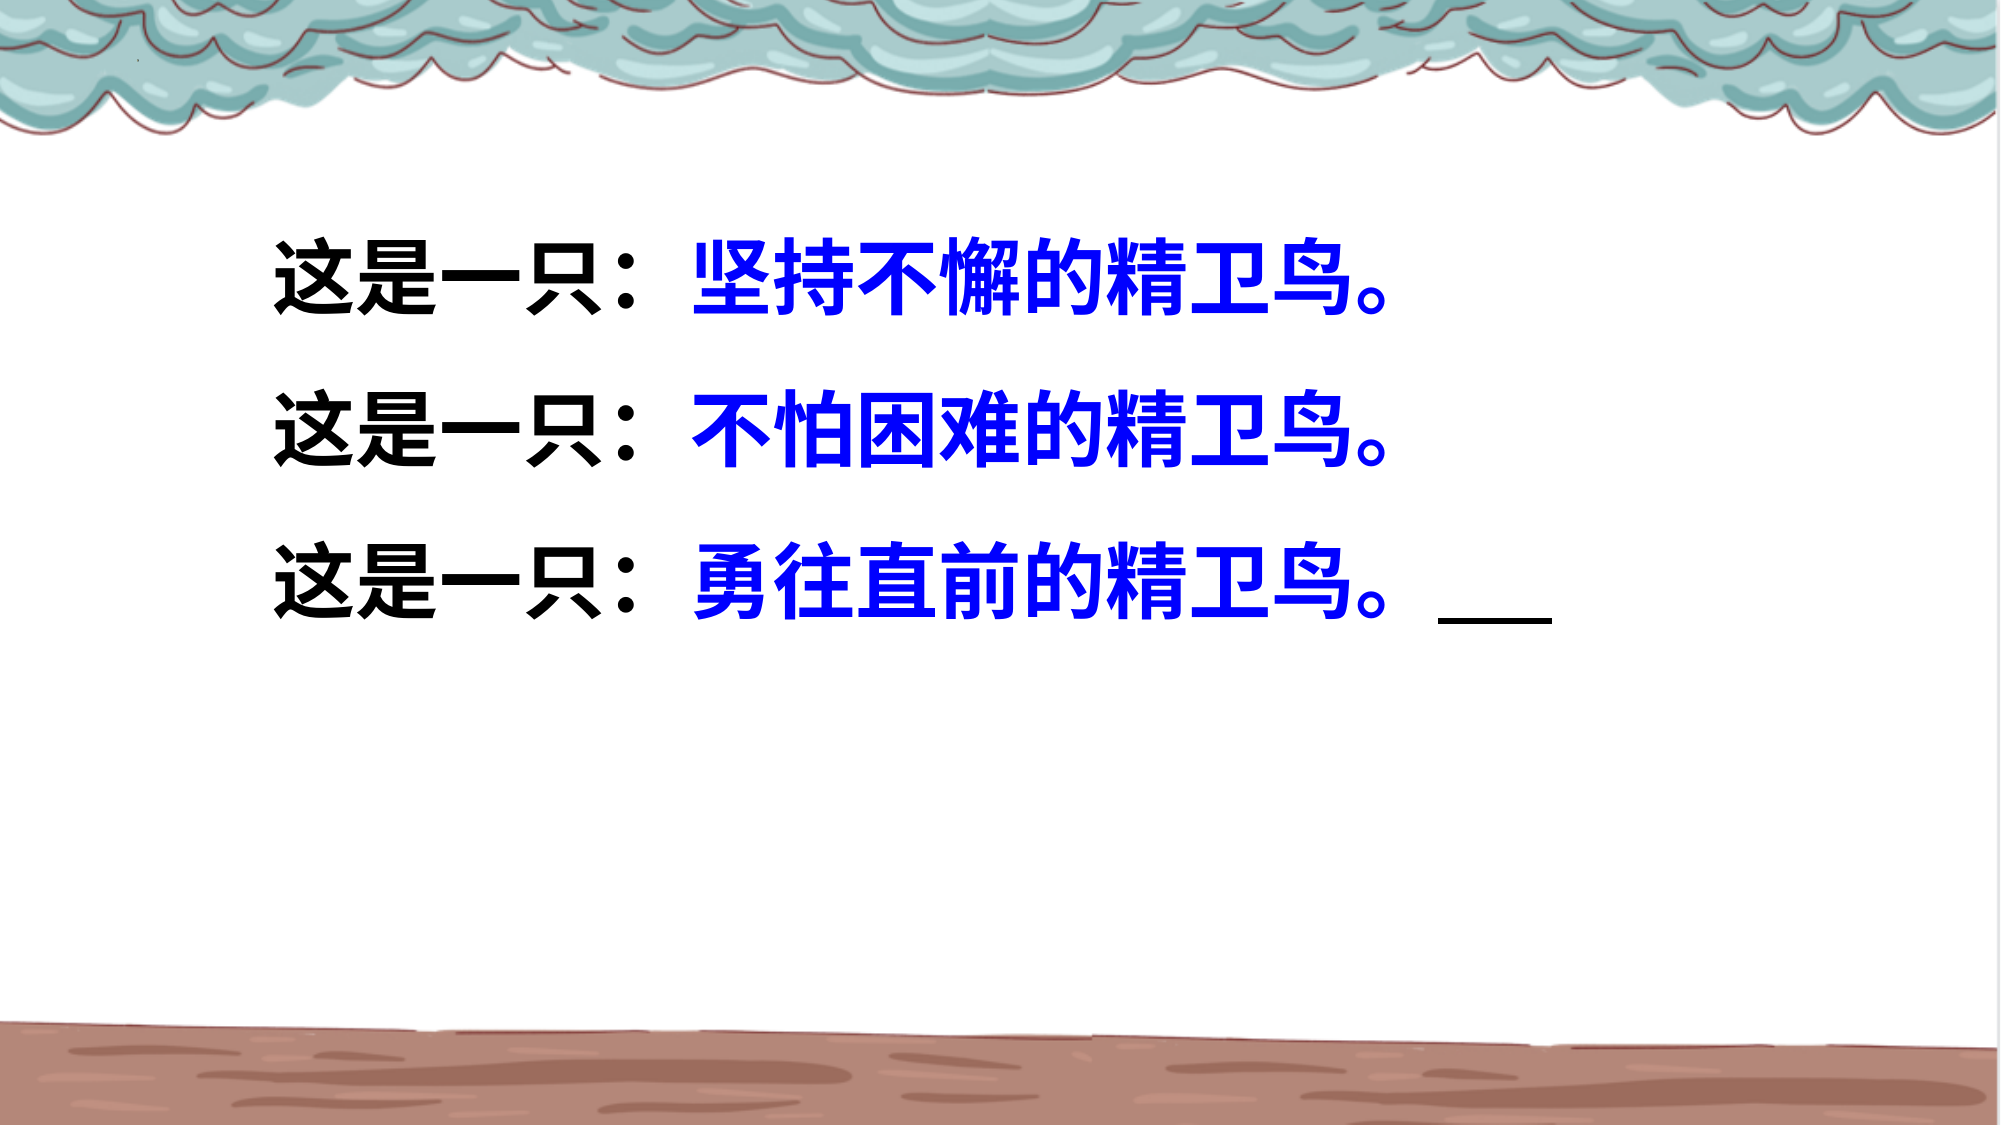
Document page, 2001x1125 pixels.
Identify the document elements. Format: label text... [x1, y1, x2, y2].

text_box 这是一只：坚持不懈的精卫鸟。 这是一只：不怕困难的精卫鸟。 这是一只：勇往直前的精卫鸟。 [181, 208, 1819, 637]
picture [0, 0, 2001, 1125]
